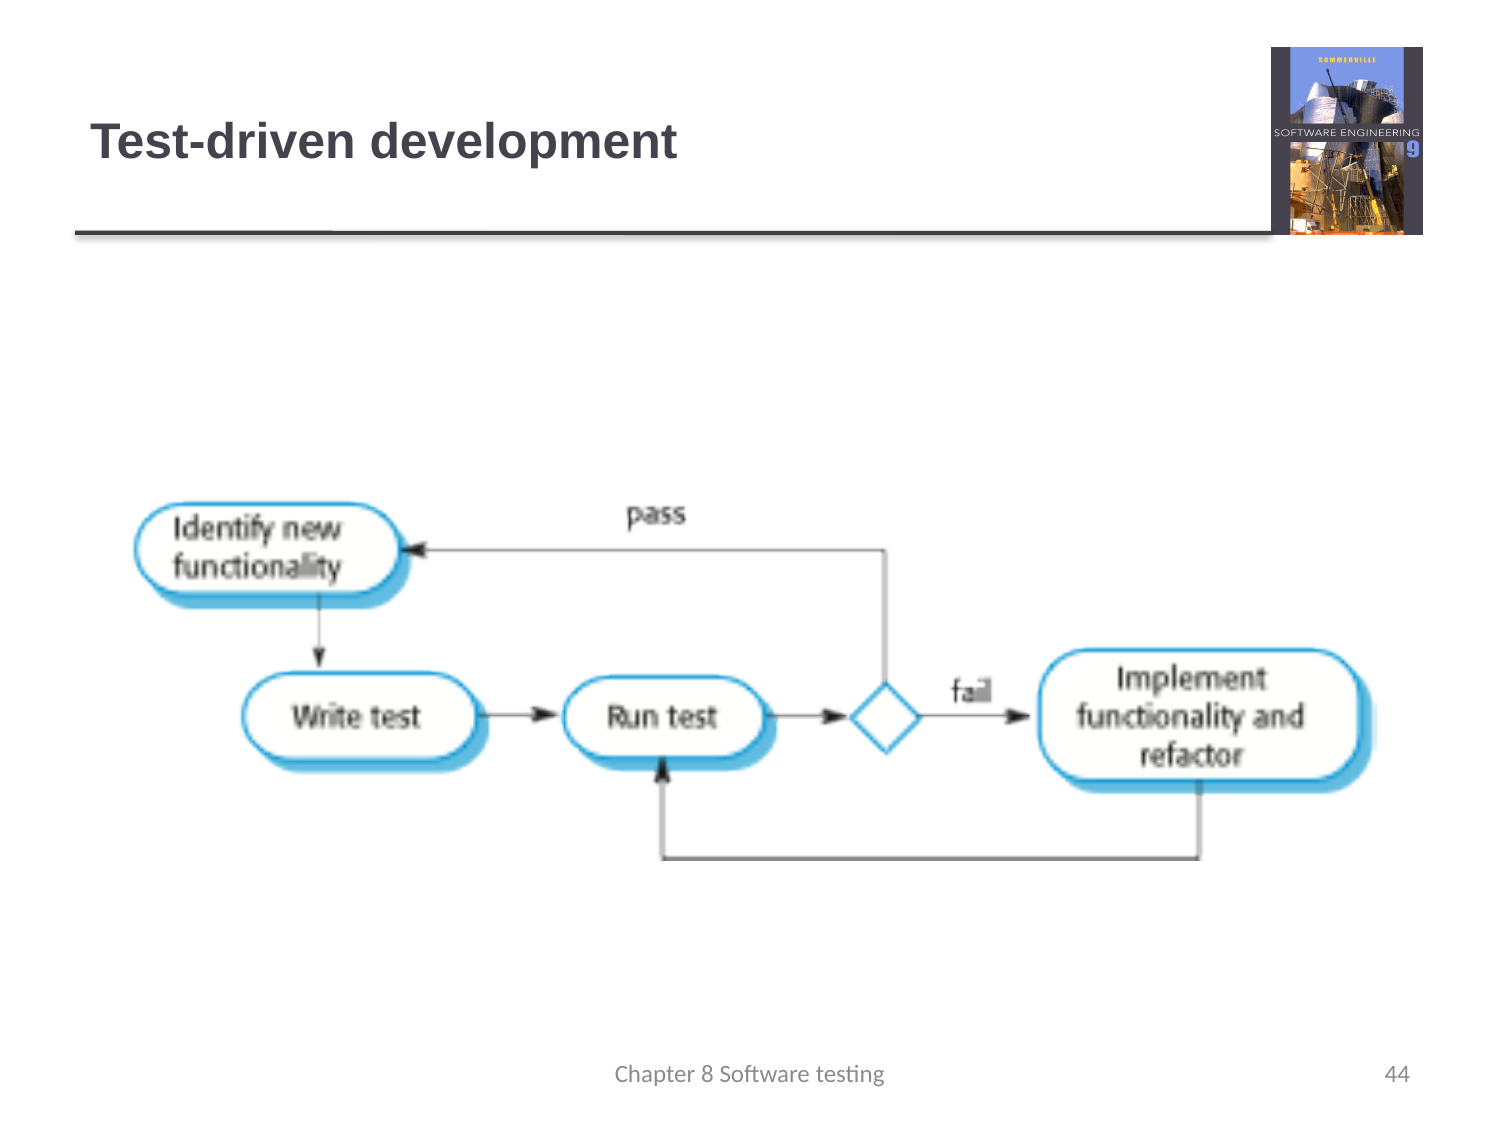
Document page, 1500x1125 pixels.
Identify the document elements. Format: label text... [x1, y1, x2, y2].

title Test-driven development [74, 44, 1272, 233]
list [123, 331, 1377, 1022]
picture [1272, 47, 1423, 235]
slide_number 44 [1074, 1042, 1425, 1103]
footer Chapter 8 Software testing [512, 1042, 988, 1103]
